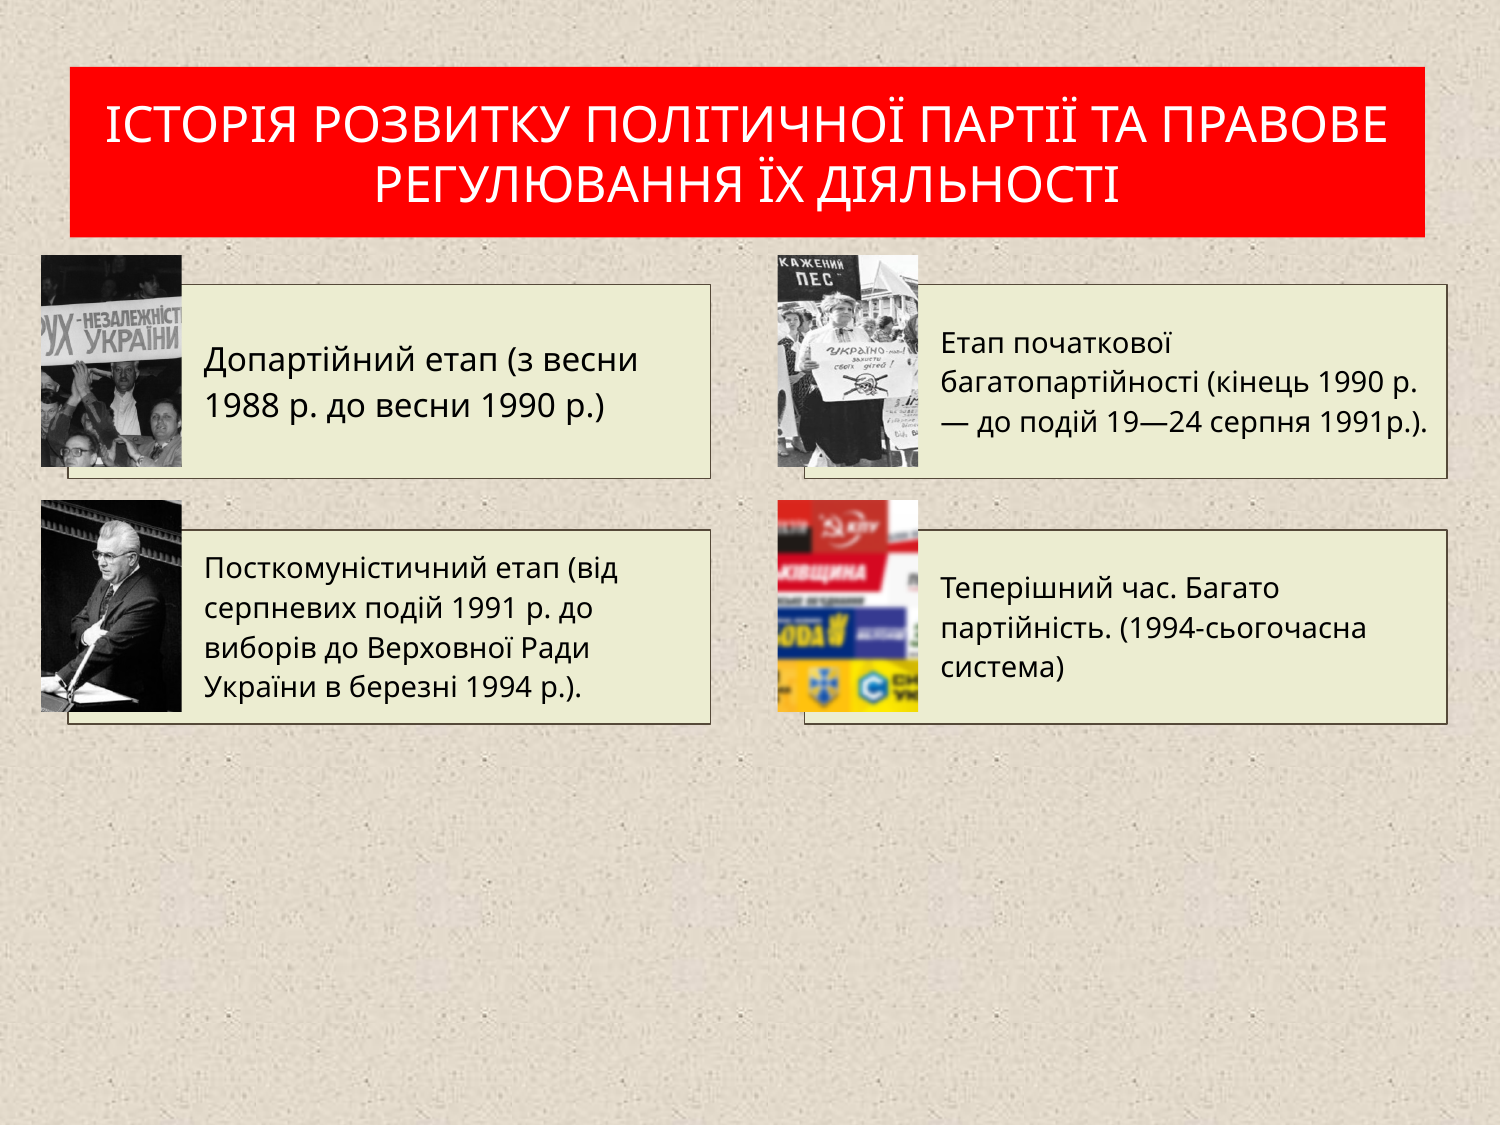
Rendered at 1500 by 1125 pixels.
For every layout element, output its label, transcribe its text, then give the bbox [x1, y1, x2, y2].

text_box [41, 255, 1448, 977]
picture [0, 0, 1500, 1125]
title Історія розвитку політичної партії та правове регулювання їх діяльності [69, 66, 1425, 238]
